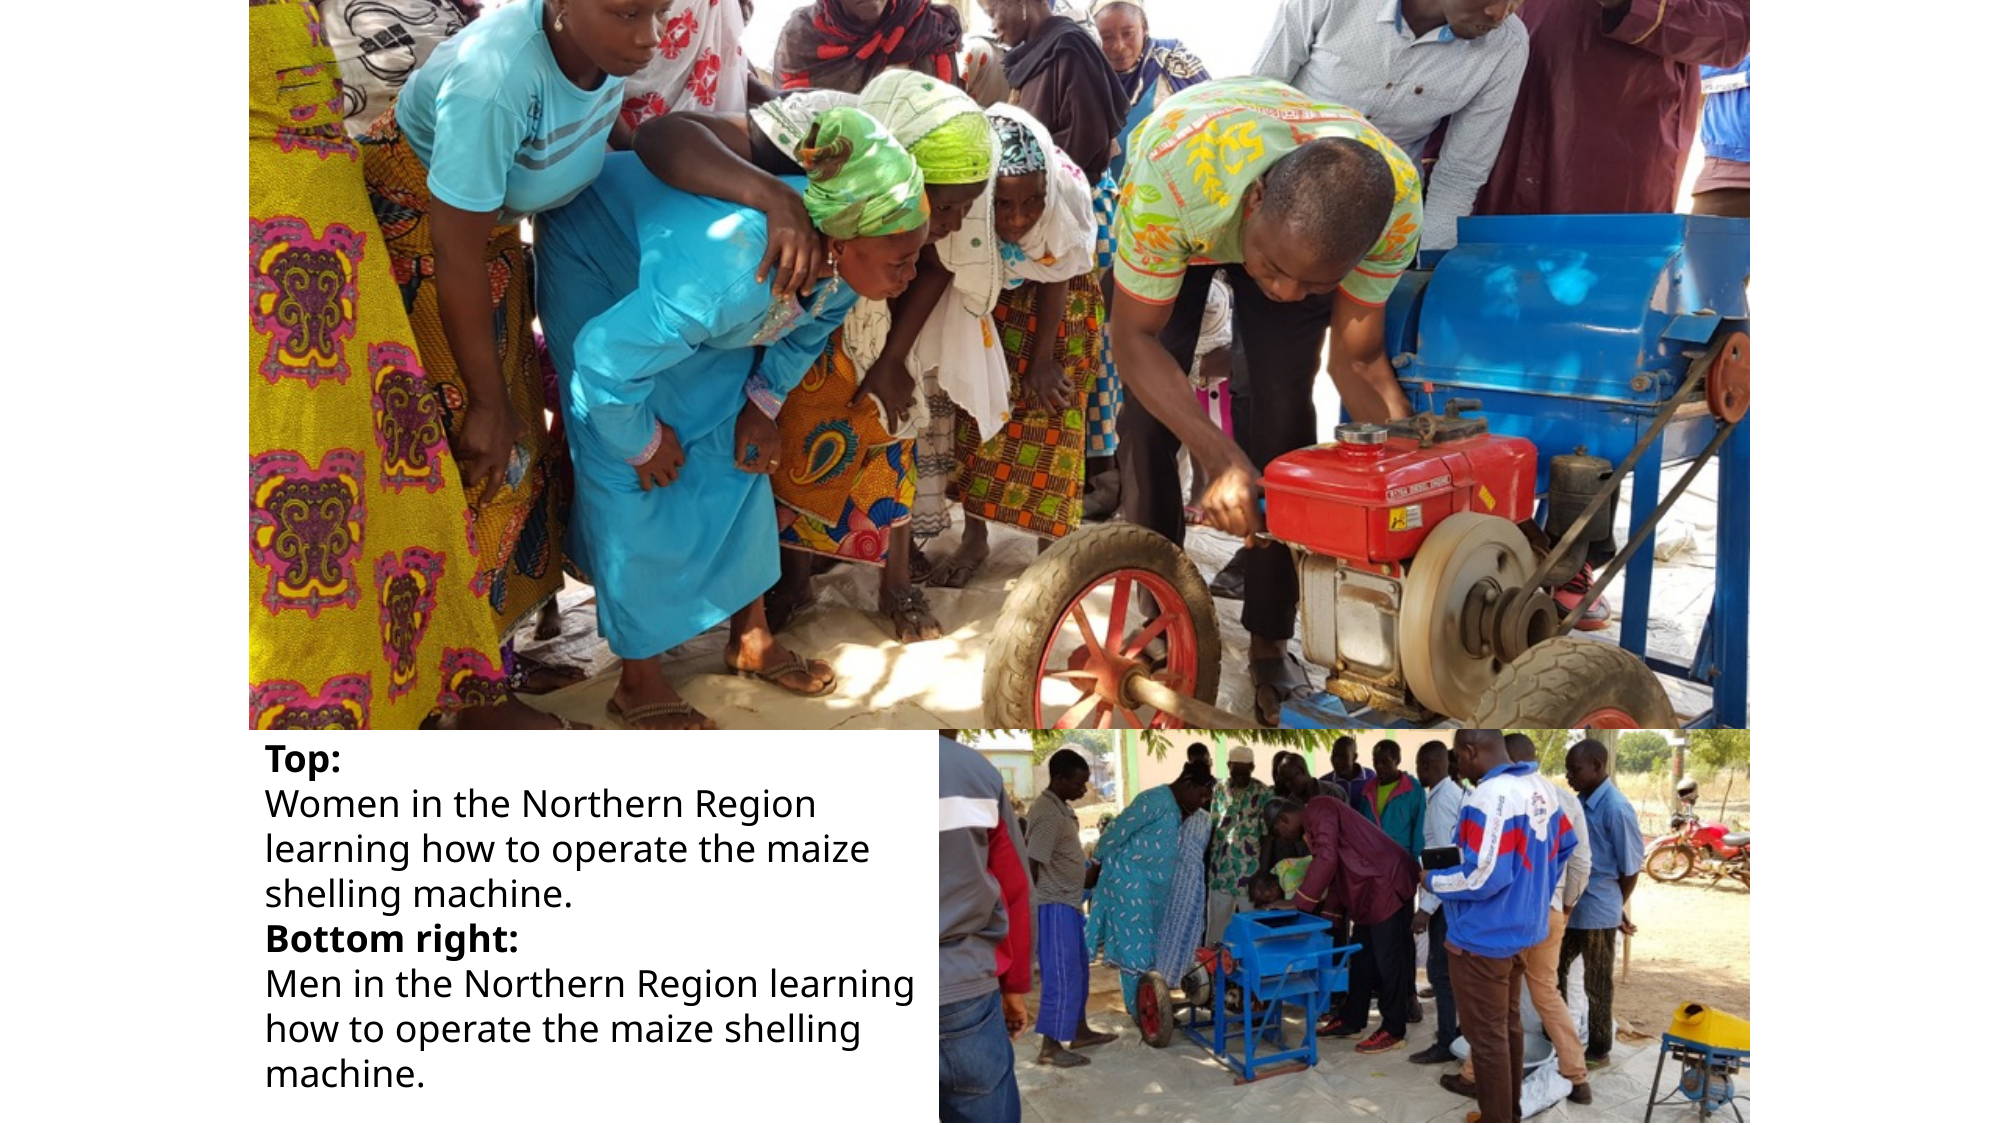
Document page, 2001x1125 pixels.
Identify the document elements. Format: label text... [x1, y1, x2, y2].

text_box Top: Women in the Northern Region learning how to operate the maize shelling machine. Bottom right: Men in the Northern Region learning how to operate the maize shelling machine. [249, 730, 939, 1103]
picture [249, 0, 1750, 1124]
